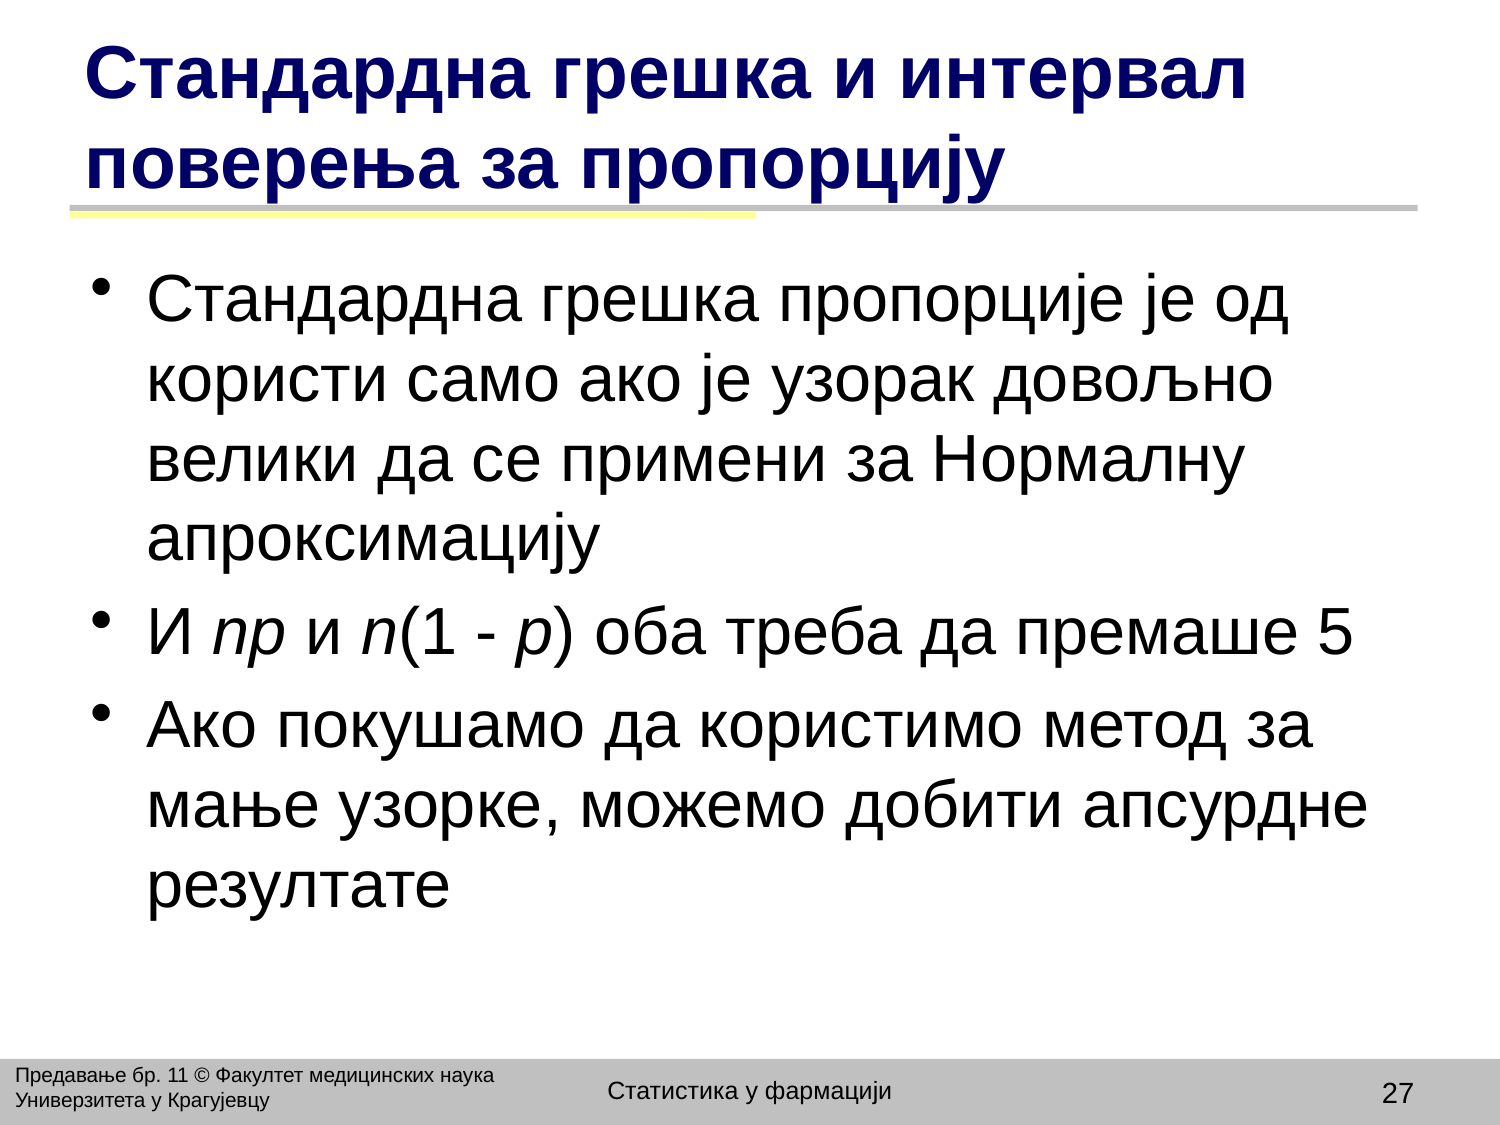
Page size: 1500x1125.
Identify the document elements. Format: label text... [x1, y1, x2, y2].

list Стандардна грешка пропорције је од користи само ако је узорак довољно велики да се примени за Нормалну апроксимацију И np и n(1 - p) оба треба да премаше 5 Aко покушамо да користимо метод за мање узорке, можемо добити апсурдне резултате [74, 246, 1426, 1023]
footer Статистика у фармацији [512, 1066, 988, 1125]
slide_number 27 [1079, 1066, 1430, 1125]
slide_number Предавање бр. 11 © Факултет медицинских наука Универзитета у Крагујевцу [0, 1053, 622, 1108]
title Стандардна грешка и интервал поверења за пропорцију [69, 19, 1426, 208]
